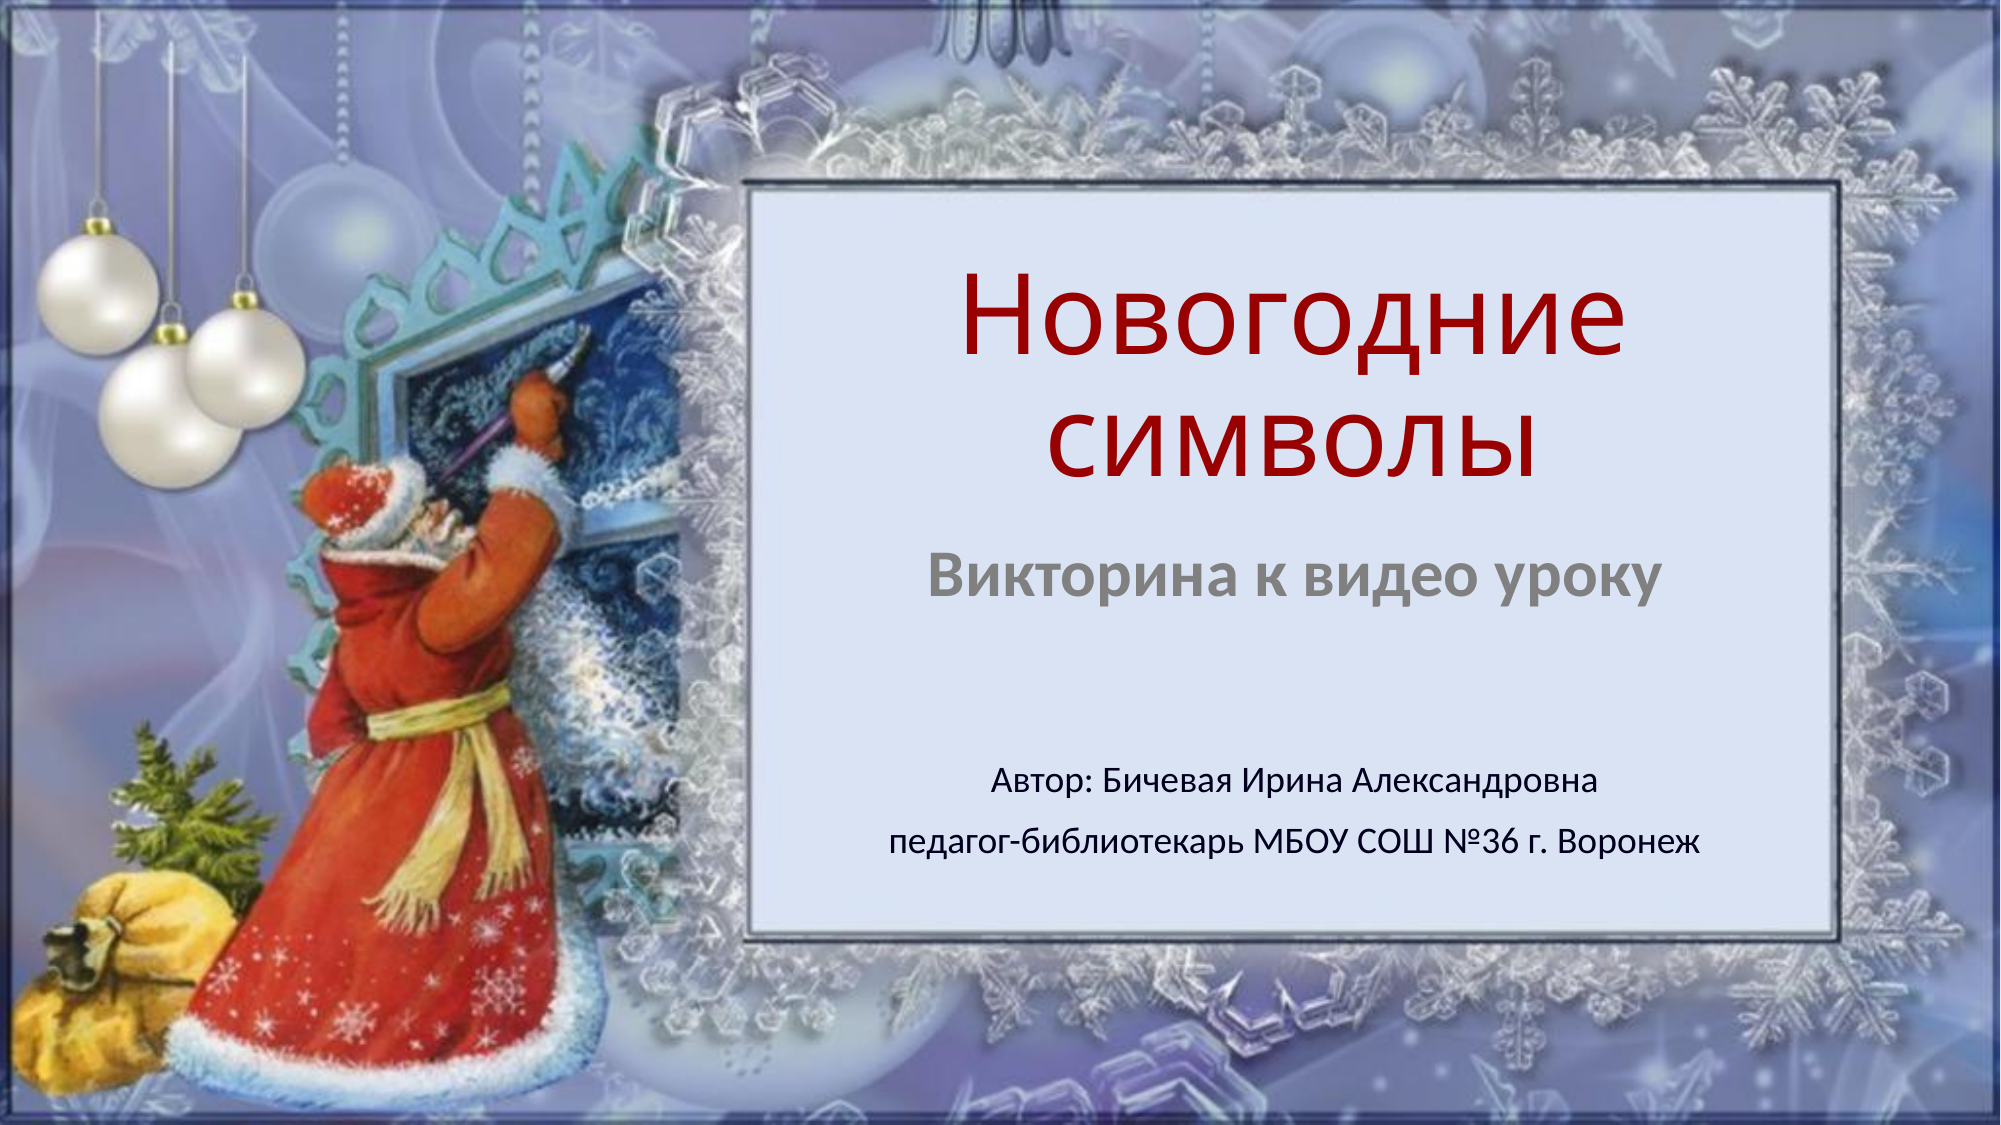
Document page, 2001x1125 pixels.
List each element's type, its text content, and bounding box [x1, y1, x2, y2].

subtitle Автор: Бичевая Ирина Александровна педагог-библиотекарь МБОУ СОШ №36 г. Воронеж [777, 752, 1813, 899]
text_box Викторина к видео уроку [912, 522, 1679, 618]
picture [0, 0, 2001, 1125]
title Новогодние символы [774, 233, 1811, 509]
